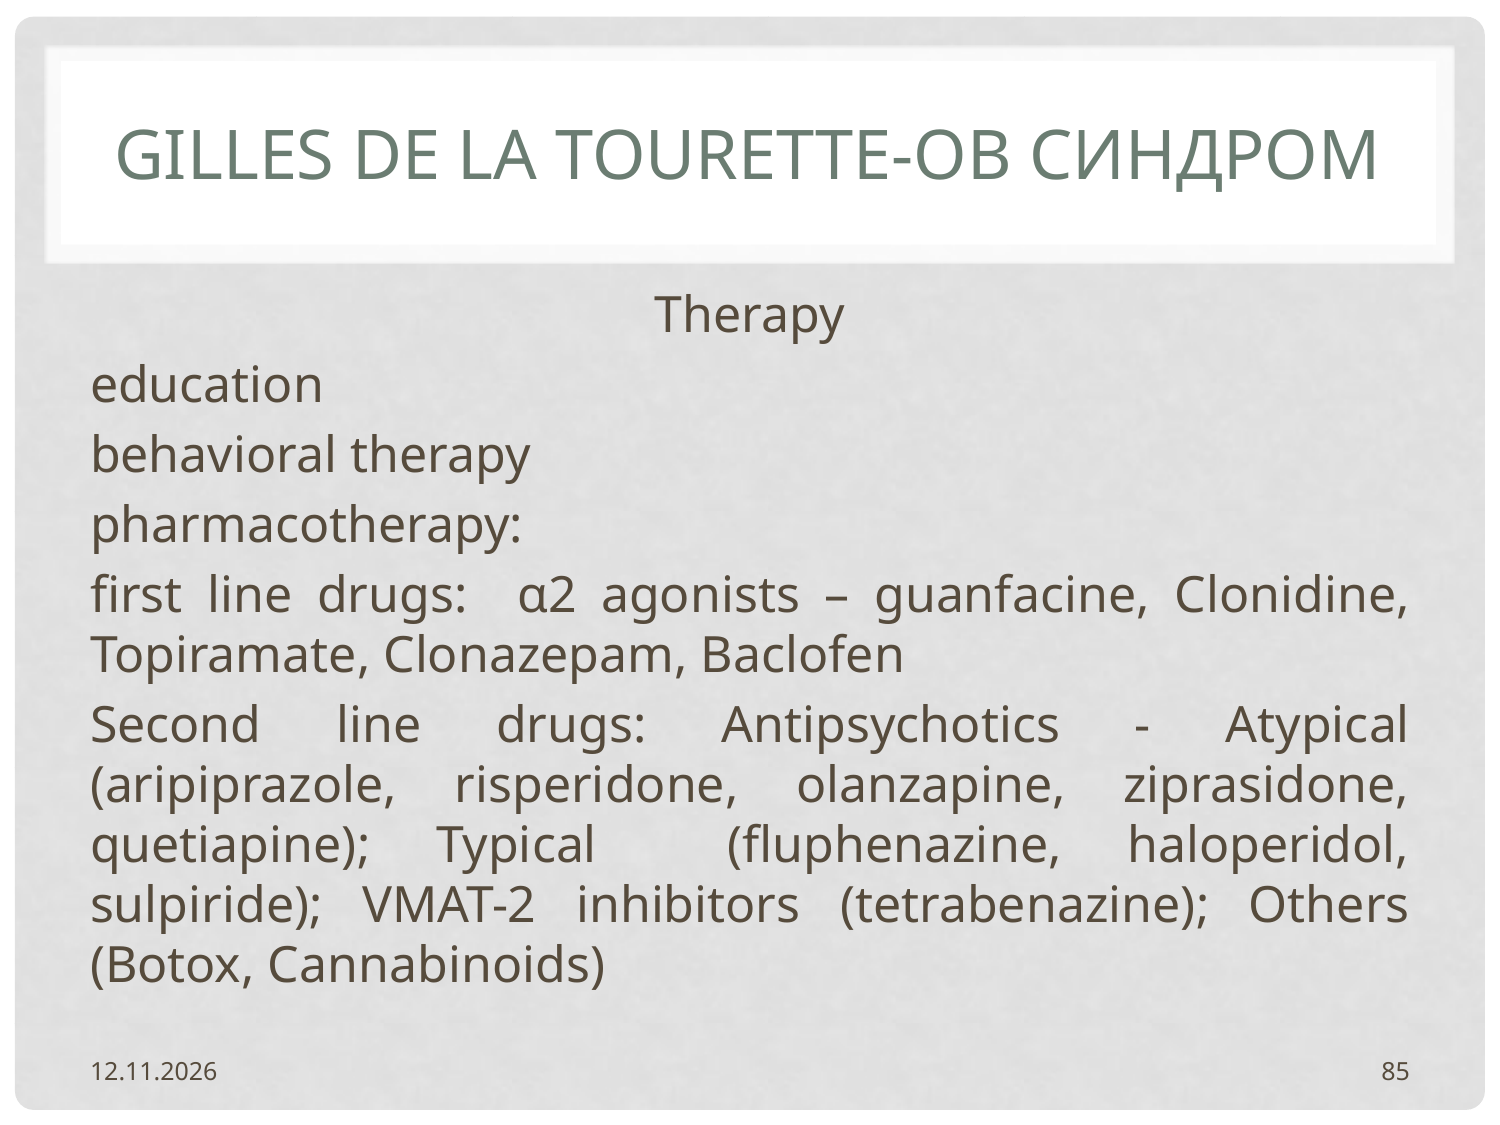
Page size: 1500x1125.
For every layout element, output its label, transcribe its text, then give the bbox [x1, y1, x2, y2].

title Gilles de la Tourette-ов синдром [69, 66, 1425, 238]
list Therapy education behavioral therapy pharmacotherapy: first line drugs: α2 agonists – guanfacine, Clonidine, Topiramate, Clonazepam, Baclofen Second line drugs: Antipsychotics - Atypical (aripiprazole, risperidone, olanzapine, ziprasidone, quetiapine); Typical (fluphenazine, haloperidol, sulpiride); VMAT-2 inhibitors (tetrabenazine); Others (Botox, Cannabinoids) [75, 275, 1425, 1005]
slide_number 85 [1074, 1042, 1425, 1103]
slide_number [75, 1042, 425, 1103]
